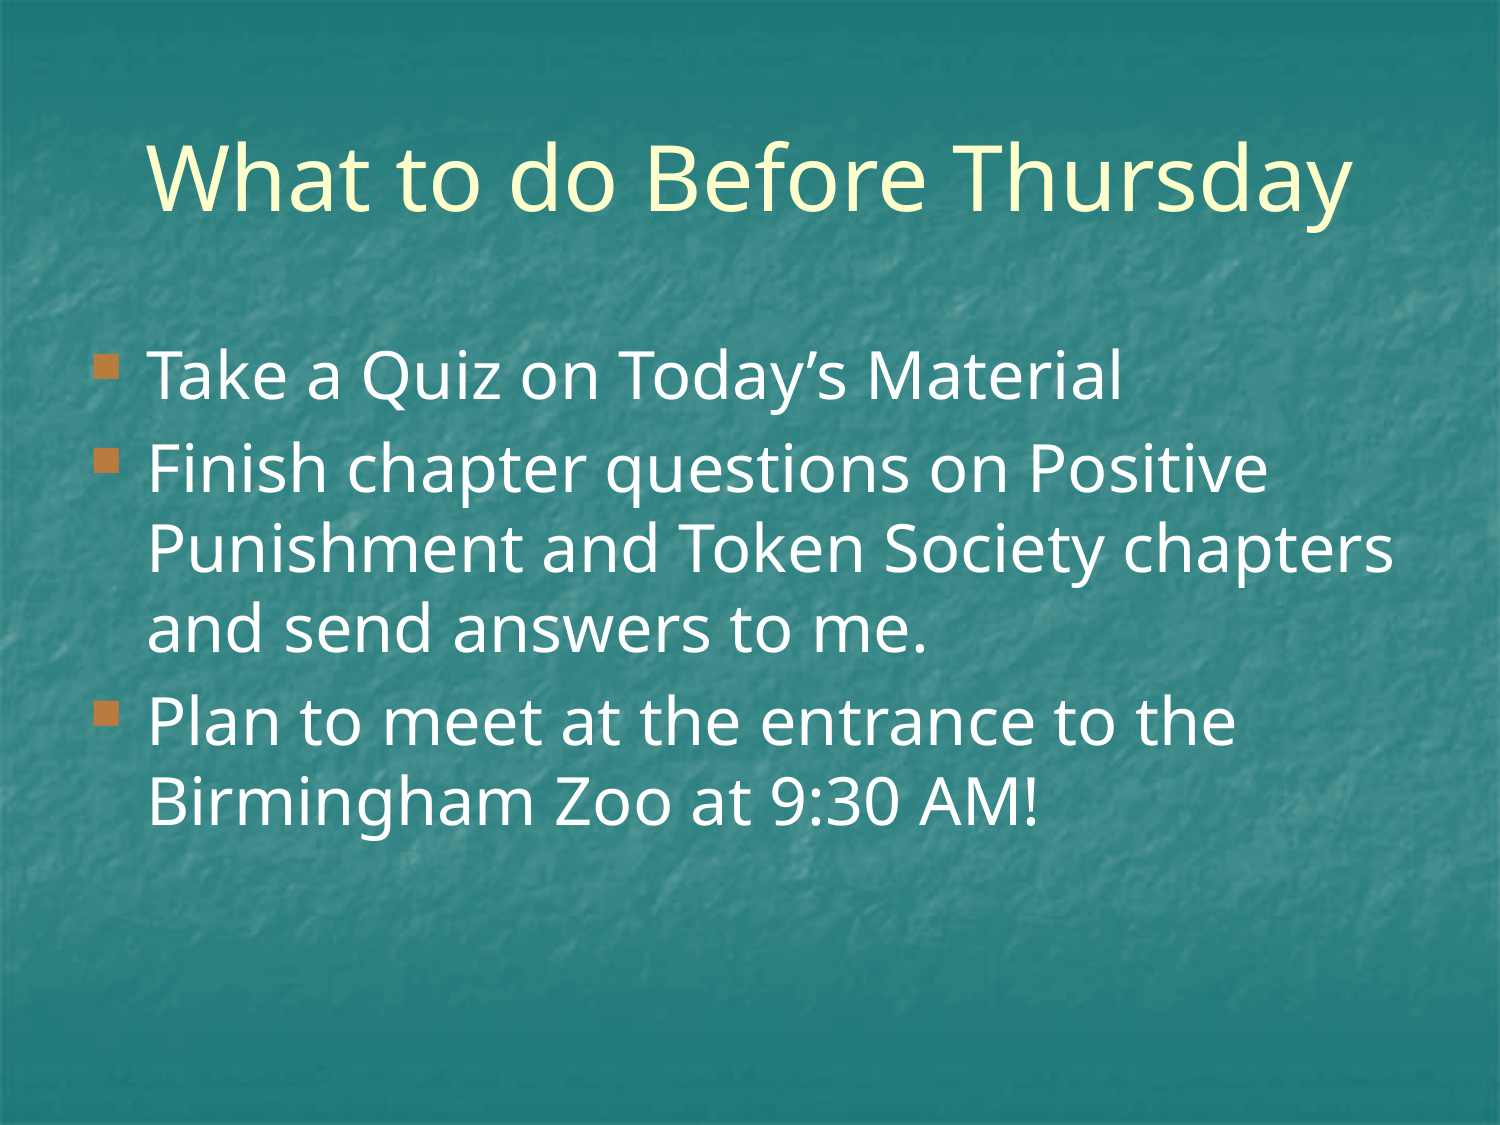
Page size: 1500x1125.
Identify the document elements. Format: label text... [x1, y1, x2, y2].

title What to do Before Thursday [74, 62, 1426, 288]
list Take a Quiz on Today’s Material Finish chapter questions on Positive Punishment and Token Society chapters and send answers to me. Plan to meet at the entrance to the Birmingham Zoo at 9:30 AM! [74, 324, 1426, 1001]
